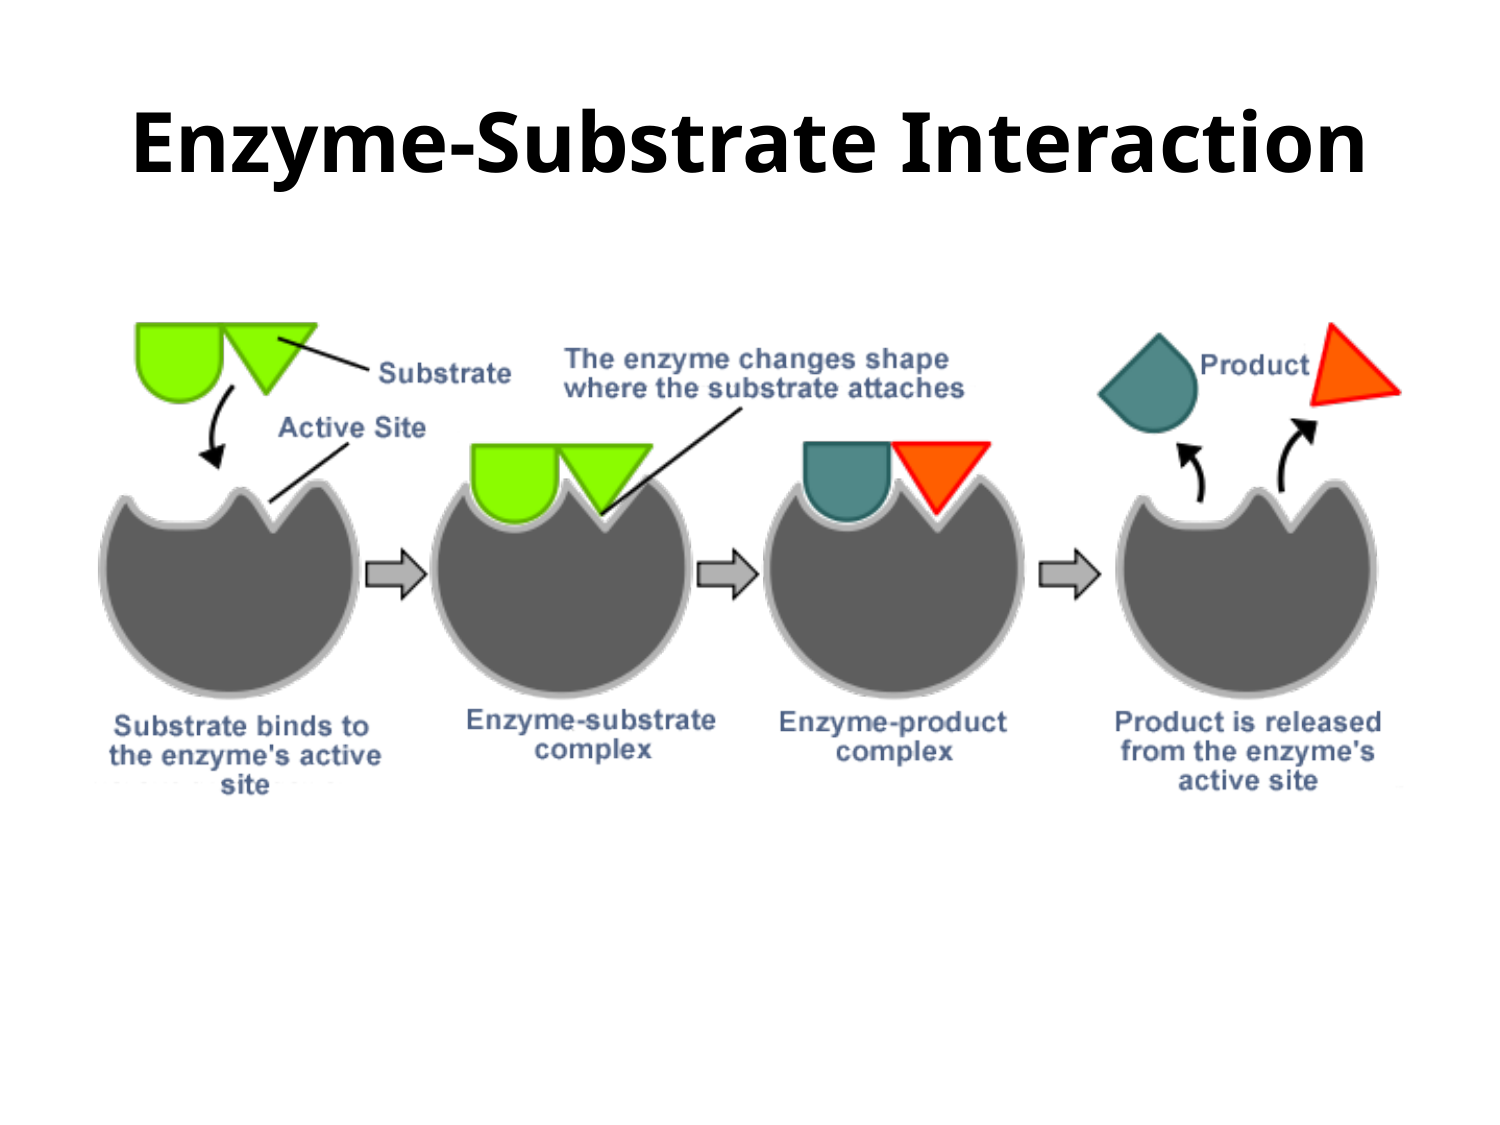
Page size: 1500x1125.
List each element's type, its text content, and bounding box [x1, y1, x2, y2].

title Enzyme-Substrate Interaction [74, 44, 1426, 233]
picture [74, 298, 1426, 827]
